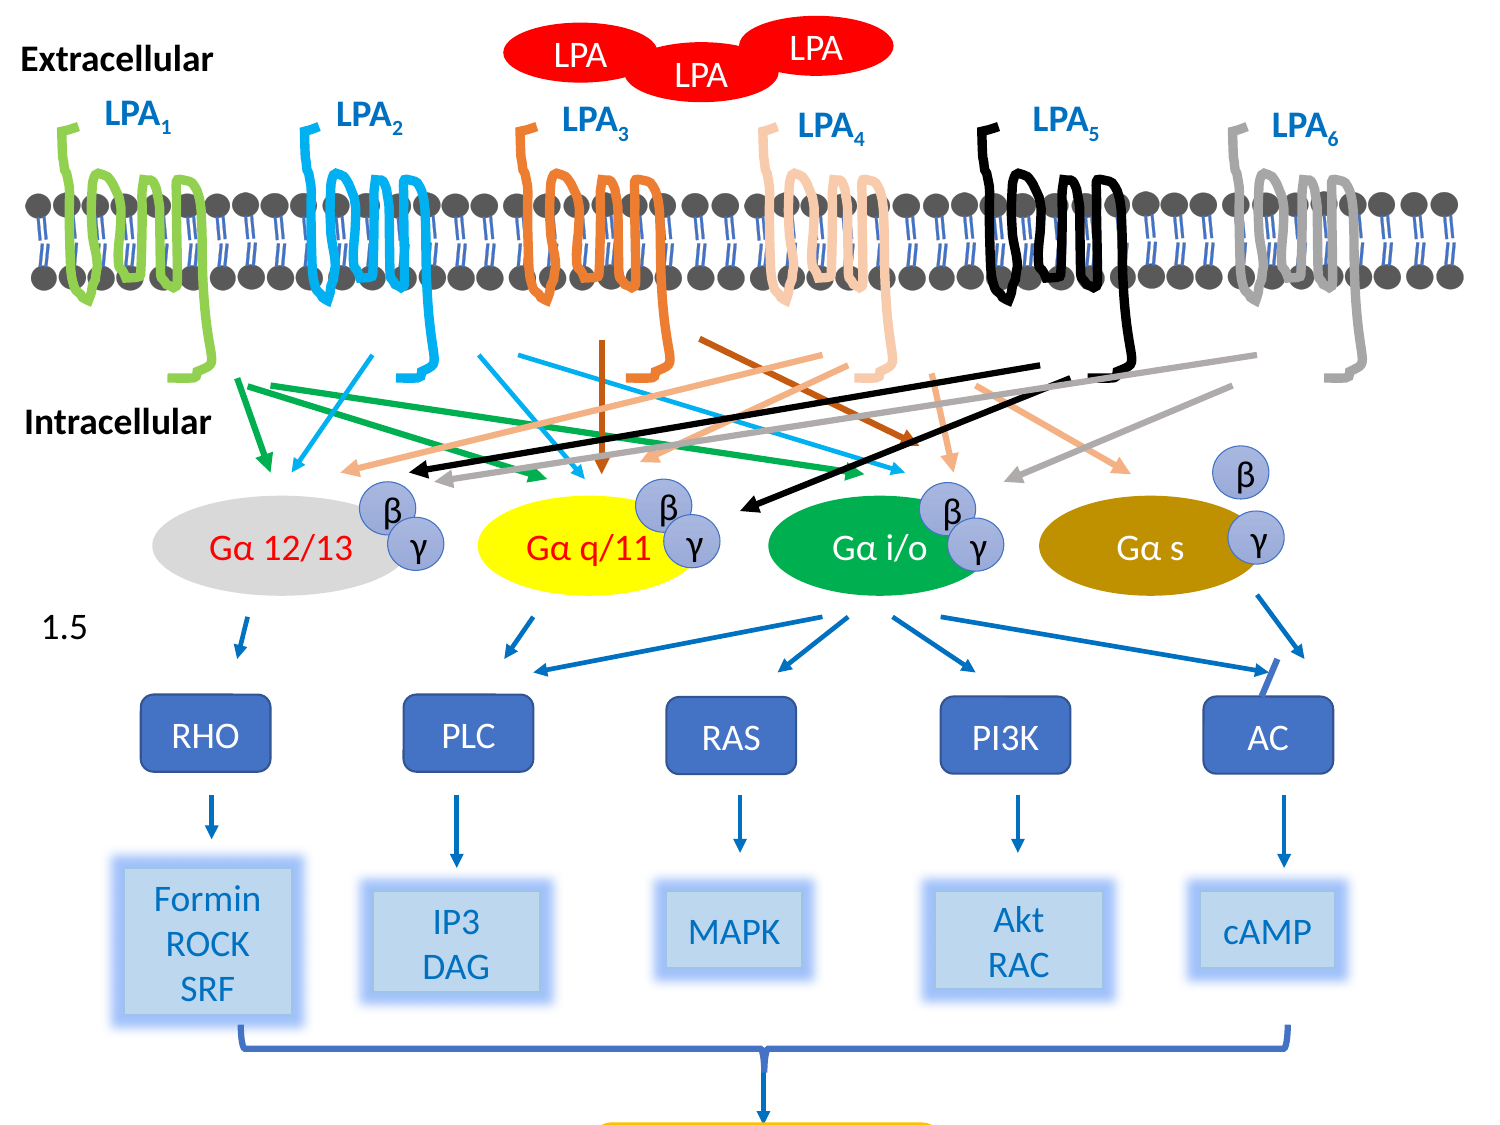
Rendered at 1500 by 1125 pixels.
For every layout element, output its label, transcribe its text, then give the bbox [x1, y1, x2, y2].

text_box [633, 178, 657, 192]
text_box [533, 616, 777, 673]
picture [408, 192, 422, 291]
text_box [291, 354, 340, 473]
picture [358, 192, 369, 272]
text_box Formin ROCK SRF [123, 867, 293, 1016]
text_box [699, 338, 920, 354]
text_box [1330, 178, 1351, 191]
text_box [827, 291, 891, 338]
text_box [774, 291, 790, 303]
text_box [504, 616, 533, 659]
text_box [372, 178, 388, 192]
text_box [240, 1024, 1289, 1073]
text_box γ [387, 516, 445, 571]
text_box LPA1 [89, 87, 200, 146]
text_box LPA2 [321, 81, 431, 148]
text_box RHO [139, 693, 272, 773]
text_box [237, 616, 248, 659]
text_box AC [1202, 695, 1335, 775]
text_box LPA [739, 15, 894, 76]
picture [335, 192, 395, 291]
text_box [1061, 178, 1079, 192]
picture [316, 192, 330, 290]
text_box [247, 386, 434, 480]
text_box Gα i/o [768, 512, 975, 596]
text_box [369, 291, 435, 354]
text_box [270, 385, 434, 475]
text_box [518, 125, 577, 192]
text_box [1297, 290, 1364, 380]
picture [428, 191, 1464, 291]
text_box β [919, 512, 976, 537]
text_box [175, 178, 199, 192]
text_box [1256, 594, 1305, 659]
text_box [434, 354, 1258, 482]
text_box Gα s [1039, 495, 1254, 596]
text_box β [358, 481, 417, 536]
text_box γ [947, 517, 1005, 572]
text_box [777, 616, 849, 673]
text_box β [635, 482, 693, 533]
text_box PLC [402, 693, 535, 773]
text_box [533, 291, 551, 302]
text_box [940, 616, 1261, 673]
text_box [75, 291, 93, 302]
text_box [316, 291, 332, 303]
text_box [340, 354, 434, 473]
picture [25, 192, 310, 291]
text_box [60, 125, 118, 192]
text_box [1243, 290, 1260, 303]
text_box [740, 482, 1071, 512]
text_box [1301, 178, 1316, 191]
text_box [595, 291, 671, 354]
picture [393, 192, 399, 278]
text_box LPA6 [1257, 92, 1367, 159]
text_box LPA5 [1017, 86, 1128, 153]
text_box IP3 DAG [371, 890, 541, 993]
text_box 1.5 [25, 594, 145, 655]
text_box γ [1227, 510, 1285, 565]
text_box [1003, 385, 1233, 482]
text_box [1056, 290, 1133, 354]
text_box [136, 291, 213, 380]
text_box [408, 365, 434, 473]
text_box [599, 178, 617, 192]
text_box LPA [624, 42, 779, 103]
text_box [831, 178, 847, 192]
text_box [402, 178, 423, 192]
text_box RAS [665, 695, 798, 776]
text_box Intracellular [9, 389, 237, 449]
text_box [980, 125, 1038, 192]
text_box [995, 291, 1013, 302]
text_box [1231, 125, 1281, 191]
text_box Extracellular [5, 26, 238, 87]
text_box LPA4 [783, 92, 893, 159]
text_box γ [663, 514, 721, 569]
text_box MAPK [665, 890, 803, 969]
text_box [761, 125, 812, 192]
text_box [860, 178, 882, 192]
text_box Gα 12/13 [152, 495, 399, 596]
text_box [892, 616, 940, 673]
text_box [1095, 178, 1119, 192]
text_box [303, 125, 354, 192]
text_box β [1213, 450, 1270, 500]
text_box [237, 378, 271, 473]
text_box PI3K [939, 695, 1072, 775]
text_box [1261, 658, 1278, 697]
text_box Gα q/11 [477, 495, 688, 596]
text_box LPA [503, 22, 657, 83]
text_box Akt RAC [934, 890, 1104, 990]
text_box LPA3 [547, 87, 657, 153]
text_box cAMP [1199, 890, 1336, 969]
text_box [141, 178, 159, 192]
